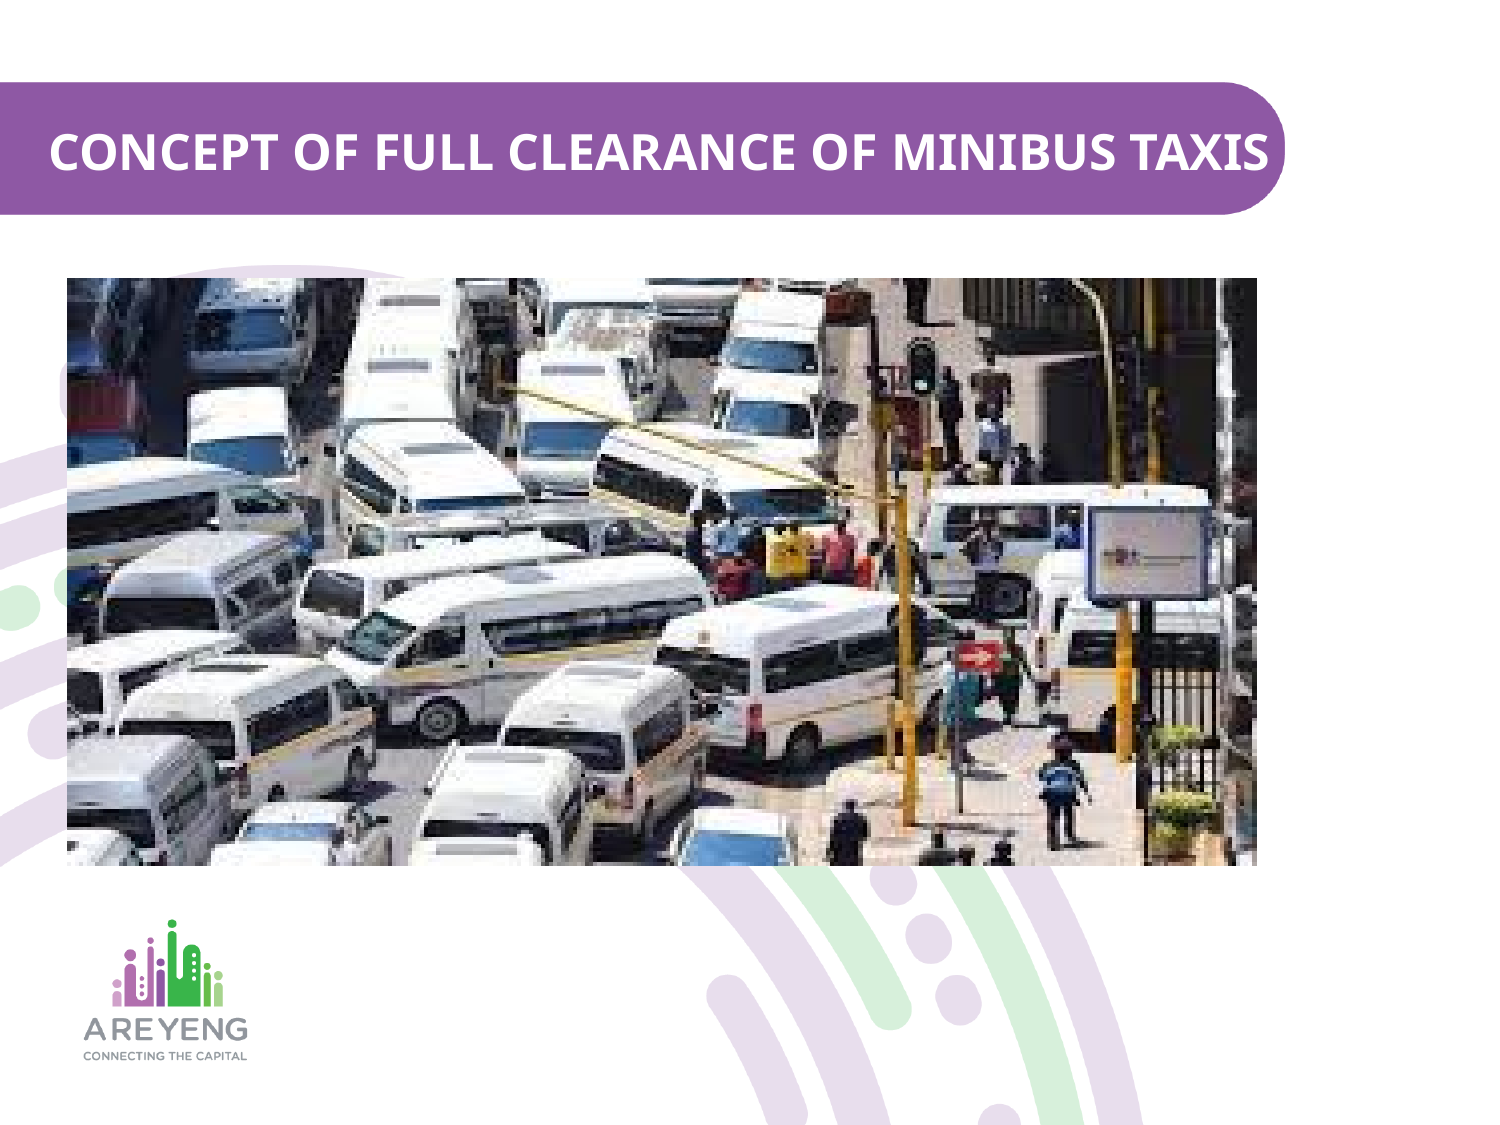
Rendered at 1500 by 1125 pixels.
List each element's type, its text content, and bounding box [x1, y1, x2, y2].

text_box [0, 655, 1257, 954]
picture [0, 0, 1500, 1125]
text_box [97, 204, 1257, 236]
text_box [67, 236, 1446, 492]
title CONCEPT OF FULL CLEARANCE OF MINIBUS TAXIS [0, 86, 1289, 201]
